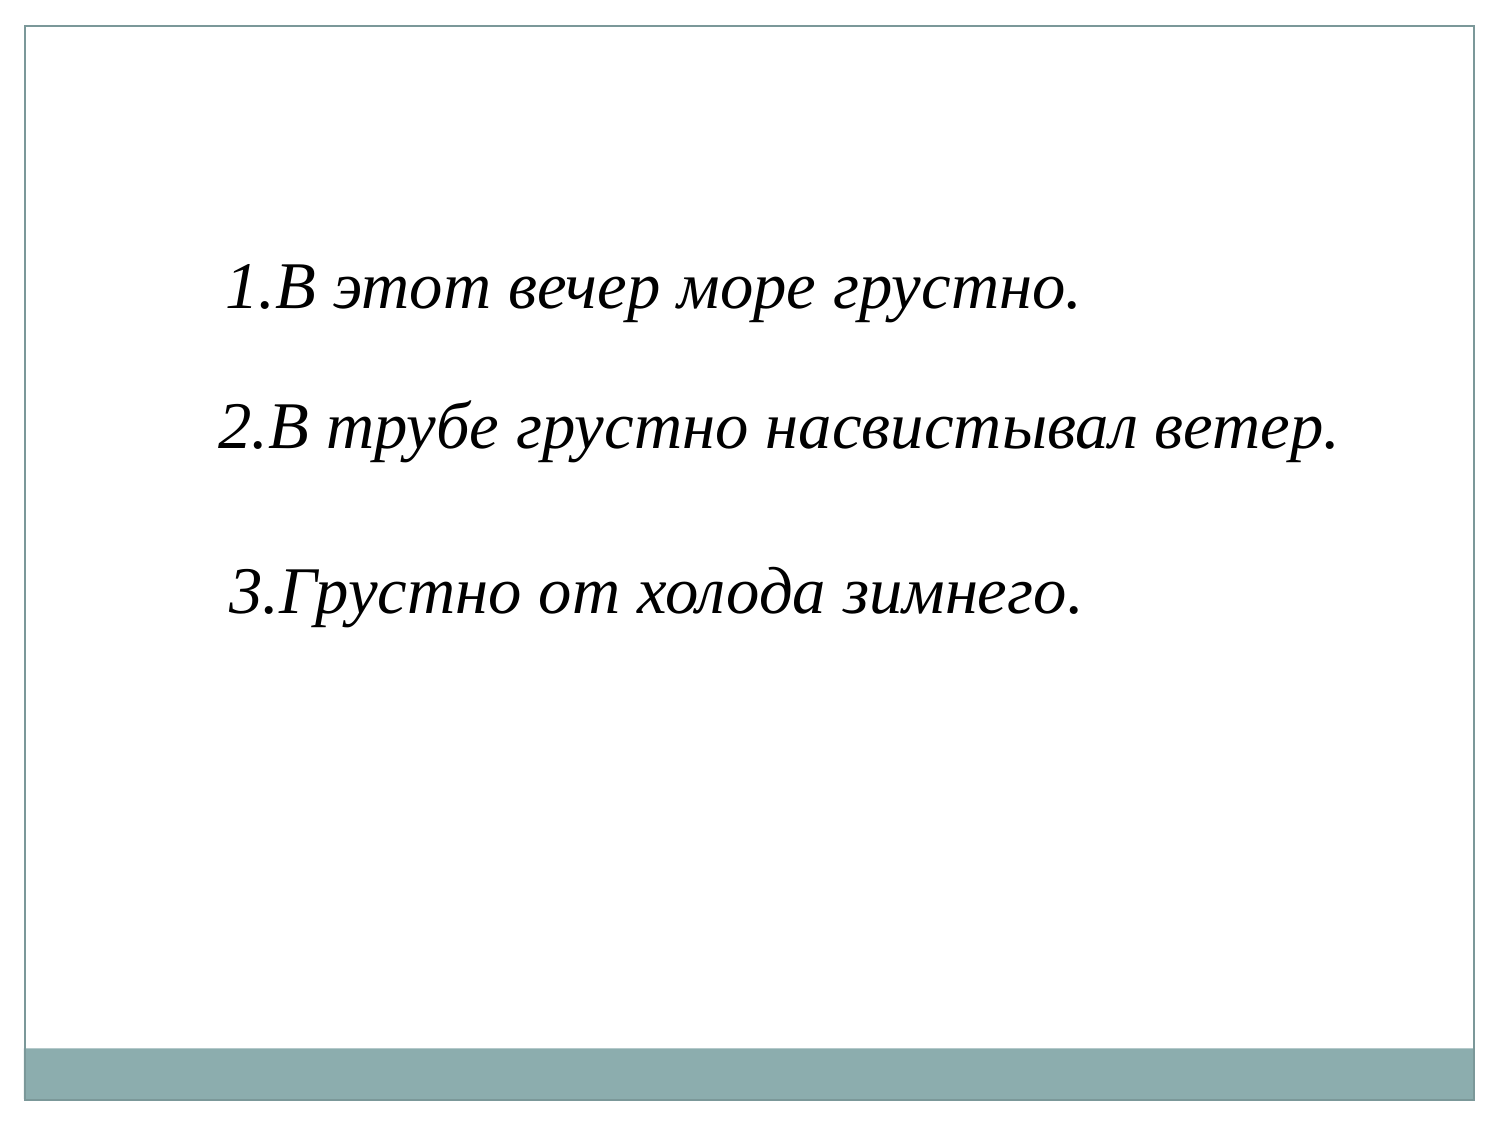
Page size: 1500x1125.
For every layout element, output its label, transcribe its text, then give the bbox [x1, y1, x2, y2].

text_box 1.В этот вечер море грустно. [210, 234, 1313, 329]
text_box 3.Грустно от холода зимнего. [214, 538, 1100, 634]
text_box 2.В трубе грустно насвистывал ветер. [203, 374, 1357, 470]
